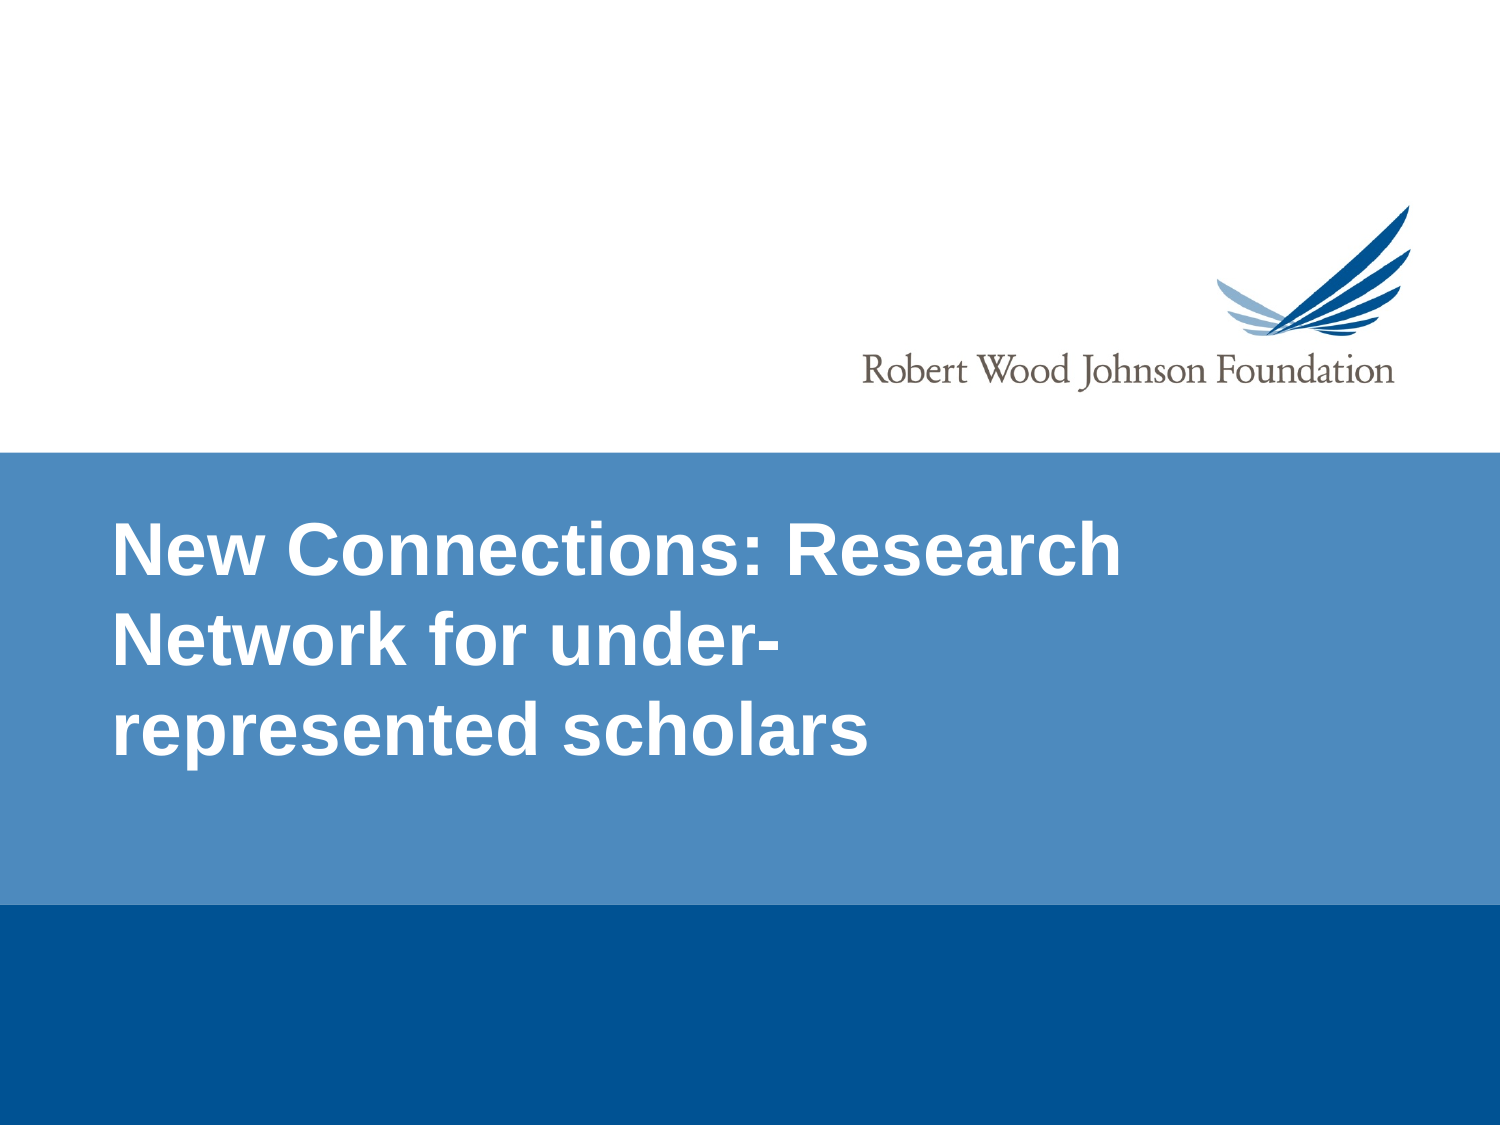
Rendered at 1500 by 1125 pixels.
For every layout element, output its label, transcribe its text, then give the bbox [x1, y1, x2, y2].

picture [856, 201, 1415, 396]
title New Connections: Research Network for under-represented scholars [96, 524, 1193, 779]
